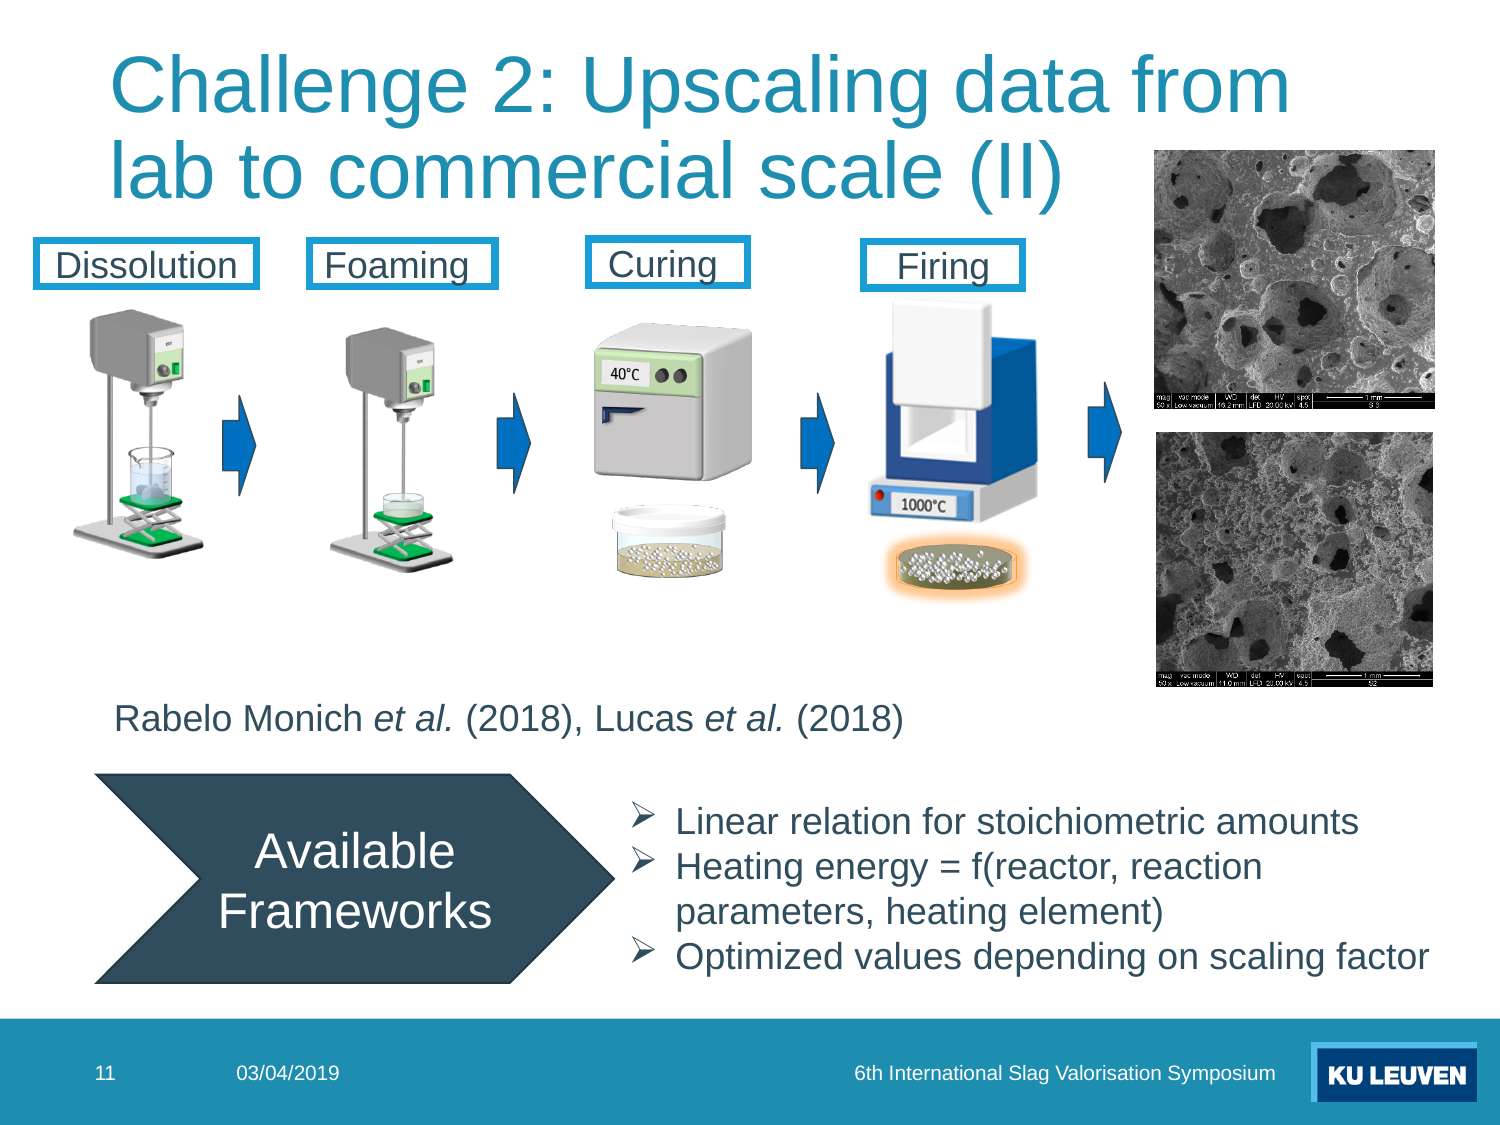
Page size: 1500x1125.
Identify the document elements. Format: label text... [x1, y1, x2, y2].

picture [1156, 432, 1433, 688]
text_box Available Frameworks [94, 773, 613, 984]
text_box [1088, 382, 1122, 483]
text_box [0, 239, 1058, 612]
picture [1312, 1042, 1477, 1102]
footer 6th International Slag Valorisation Symposium [705, 1018, 1312, 1125]
picture [1154, 150, 1435, 409]
text_box Linear relation for stoichiometric amounts Heating energy = f(reactor, reaction parameters, heating element) Optimized values depending on scaling factor [613, 789, 1450, 985]
title Challenge 2: Upscaling data from lab to commercial scale (II) [94, 35, 1406, 225]
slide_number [236, 1018, 355, 1125]
slide_number 11 [94, 1018, 201, 1125]
text_box Rabelo Monich et al. (2018), Lucas et al. (2018) [99, 687, 920, 747]
